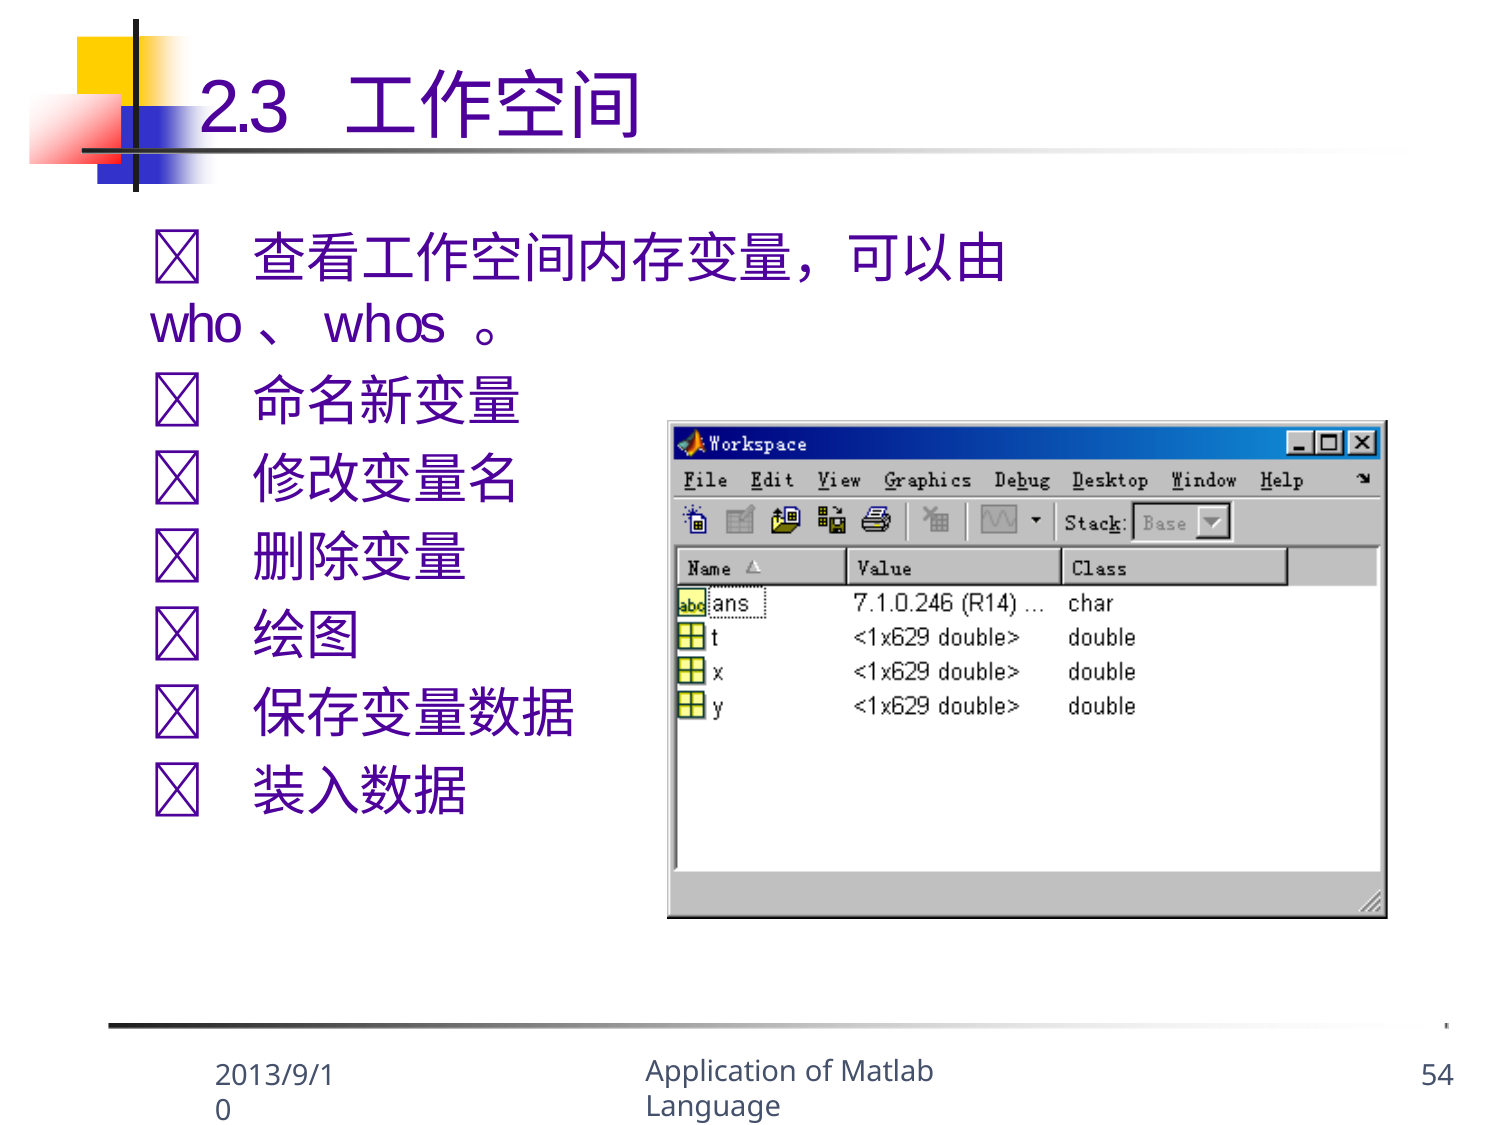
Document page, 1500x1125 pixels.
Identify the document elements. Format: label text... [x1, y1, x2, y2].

slide_number 54 [1400, 1056, 1457, 1125]
slide_number Application of Matlab Language [643, 1051, 987, 1125]
text_box 2.3 工作空间 [196, 57, 644, 148]
text_box [667, 420, 1388, 919]
picture [108, 1023, 1458, 1029]
footer 2013/9/10 [212, 1056, 351, 1125]
text_box  查看工作空间内存变量，可以由who、whos 。  命名新变量  修改变量名  删除变量  绘图  保存变量数据  装入数据 [148, 223, 1336, 821]
picture [29, 36, 1431, 184]
